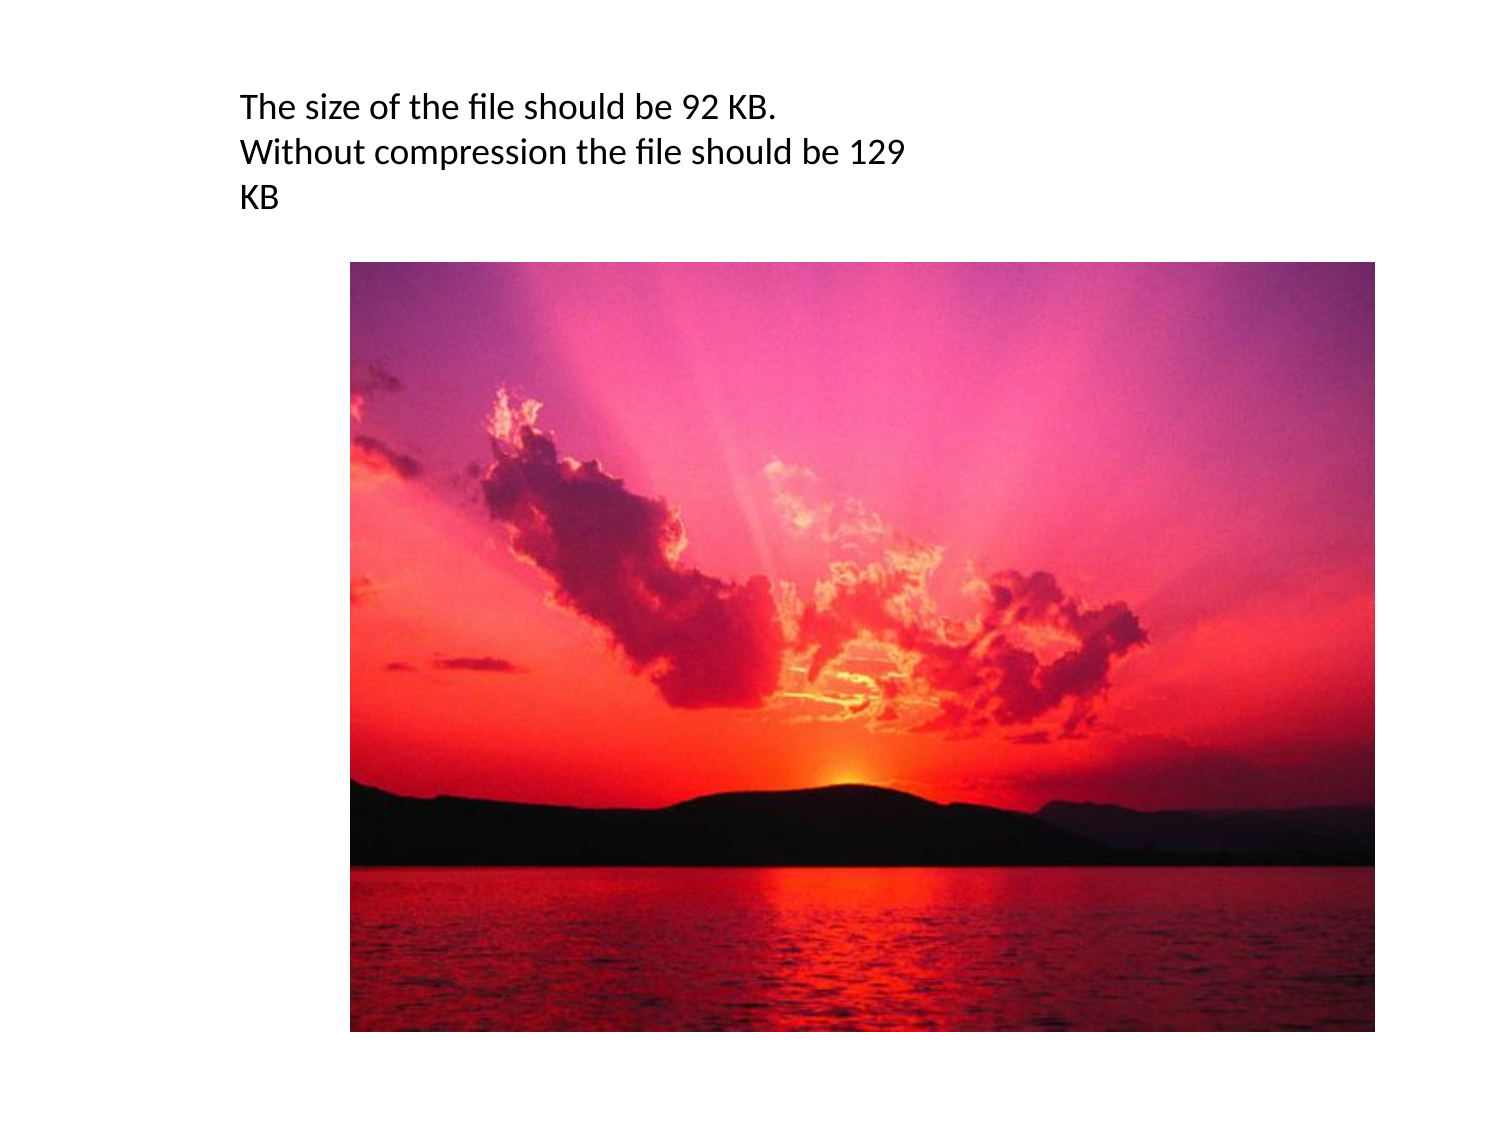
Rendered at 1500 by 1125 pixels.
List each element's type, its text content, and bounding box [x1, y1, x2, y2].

picture [349, 262, 1376, 1032]
text_box The size of the file should be 92 KB. Without compression the file should be 129 KB [225, 74, 925, 225]
